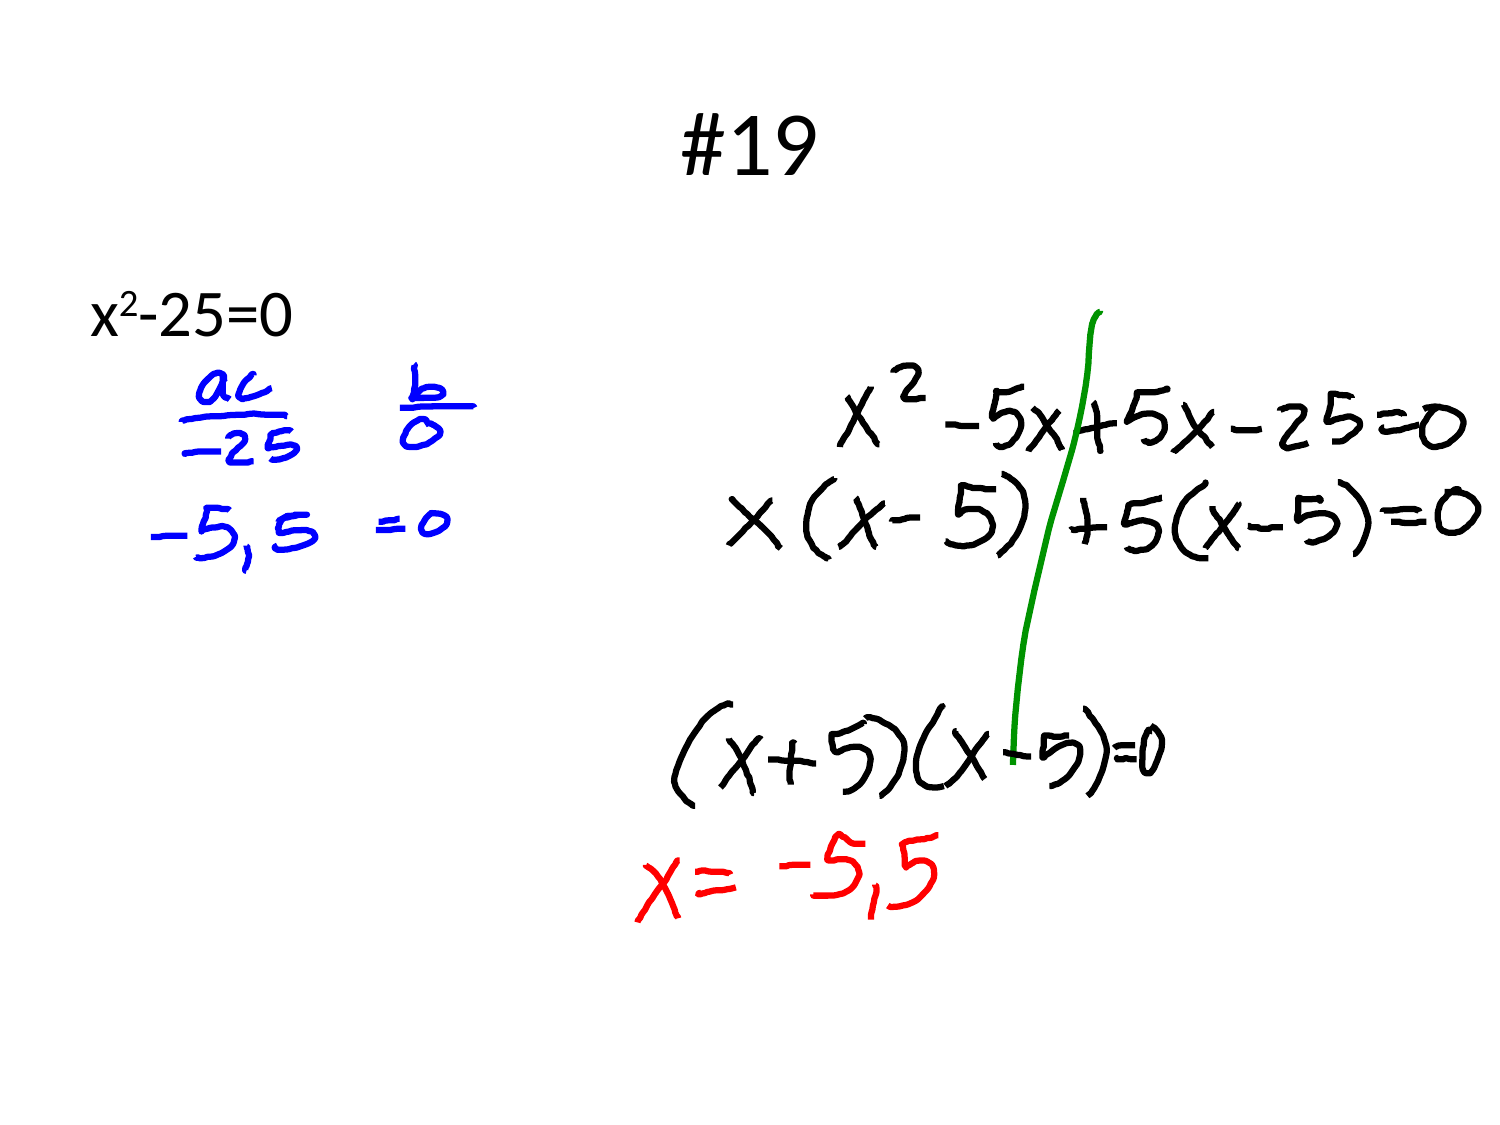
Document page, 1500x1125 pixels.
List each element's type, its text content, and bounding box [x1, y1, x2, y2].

text_box [1078, 422, 1117, 433]
text_box [1380, 423, 1420, 433]
text_box [1172, 411, 1215, 454]
text_box [846, 395, 857, 414]
text_box [1012, 310, 1101, 753]
text_box [1377, 411, 1405, 417]
text_box [1083, 707, 1108, 797]
text_box [661, 884, 679, 919]
text_box [892, 364, 926, 401]
text_box [273, 513, 317, 551]
text_box [198, 371, 231, 403]
text_box [954, 730, 971, 756]
text_box [1183, 404, 1199, 429]
text_box [870, 884, 878, 920]
text_box [1279, 405, 1309, 450]
text_box [375, 527, 406, 531]
text_box [887, 834, 939, 908]
text_box [237, 373, 272, 400]
text_box [420, 511, 449, 535]
text_box [195, 506, 236, 559]
title #19 [75, 45, 1425, 233]
text_box [1223, 525, 1240, 550]
text_box [1096, 428, 1101, 449]
text_box [1070, 526, 1108, 531]
text_box [1113, 744, 1136, 749]
text_box [1126, 387, 1169, 444]
text_box [1337, 481, 1370, 555]
text_box [1141, 724, 1163, 775]
text_box [1211, 506, 1223, 525]
text_box [150, 534, 188, 538]
text_box [1123, 497, 1162, 552]
text_box [1296, 497, 1339, 544]
text_box [1041, 734, 1082, 787]
text_box [972, 757, 986, 780]
text_box [864, 522, 877, 548]
text_box [410, 363, 445, 400]
text_box [794, 759, 817, 765]
text_box [839, 386, 872, 448]
text_box [266, 429, 298, 461]
text_box [244, 545, 250, 572]
text_box [181, 412, 288, 422]
text_box [645, 864, 663, 887]
text_box [1032, 407, 1047, 426]
text_box [719, 737, 762, 788]
text_box [997, 473, 1027, 557]
text_box [944, 733, 989, 787]
text_box [830, 722, 872, 793]
text_box [915, 705, 945, 789]
text_box [1092, 401, 1099, 426]
text_box [838, 502, 885, 548]
text_box [854, 497, 865, 519]
text_box [1382, 508, 1421, 513]
text_box [1027, 410, 1060, 452]
text_box [812, 833, 866, 897]
text_box [1247, 525, 1283, 530]
text_box [1116, 757, 1137, 761]
text_box [1198, 429, 1214, 448]
text_box [401, 418, 442, 448]
text_box [1325, 392, 1361, 443]
text_box [728, 499, 773, 546]
text_box [857, 414, 880, 446]
text_box [864, 716, 906, 797]
text_box [697, 886, 737, 896]
text_box [399, 405, 475, 409]
text_box [1204, 502, 1240, 549]
text_box [378, 518, 400, 523]
text_box [945, 484, 997, 548]
text_box [805, 478, 836, 560]
text_box [1082, 497, 1089, 527]
text_box [788, 741, 796, 785]
text_box [730, 498, 753, 520]
text_box [1003, 751, 1032, 758]
text_box [754, 520, 782, 549]
text_box [695, 869, 731, 875]
text_box [1421, 405, 1465, 448]
text_box [1173, 481, 1209, 560]
text_box [741, 762, 755, 794]
text_box [1047, 426, 1063, 451]
text_box [945, 423, 980, 427]
text_box [768, 758, 790, 762]
text_box [673, 702, 734, 807]
text_box [183, 450, 222, 455]
text_box [891, 516, 921, 522]
text_box [227, 432, 254, 464]
text_box [1391, 520, 1427, 524]
text_box [1083, 530, 1089, 545]
text_box [636, 859, 680, 923]
text_box [728, 738, 742, 761]
text_box [1436, 488, 1480, 534]
list x2-25=0 [75, 262, 1425, 1005]
text_box [991, 385, 1025, 448]
